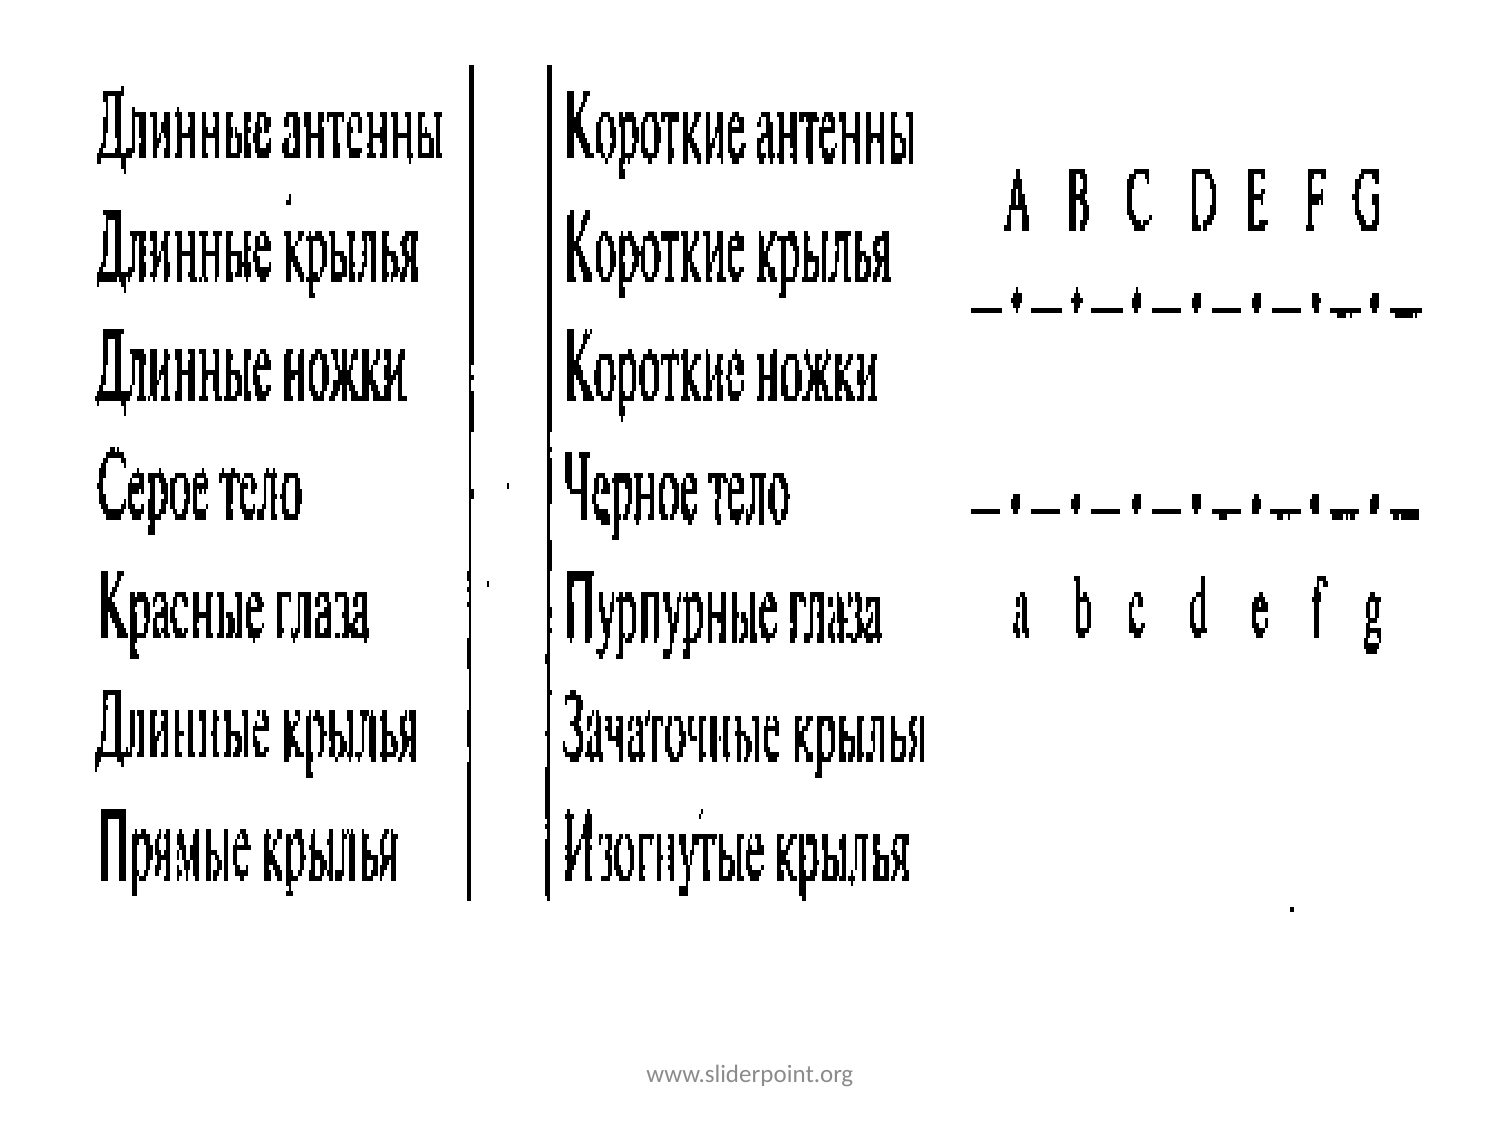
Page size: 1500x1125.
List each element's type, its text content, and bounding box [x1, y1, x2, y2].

footer www.sliderpoint.org [512, 1042, 988, 1103]
picture [46, 34, 1480, 938]
